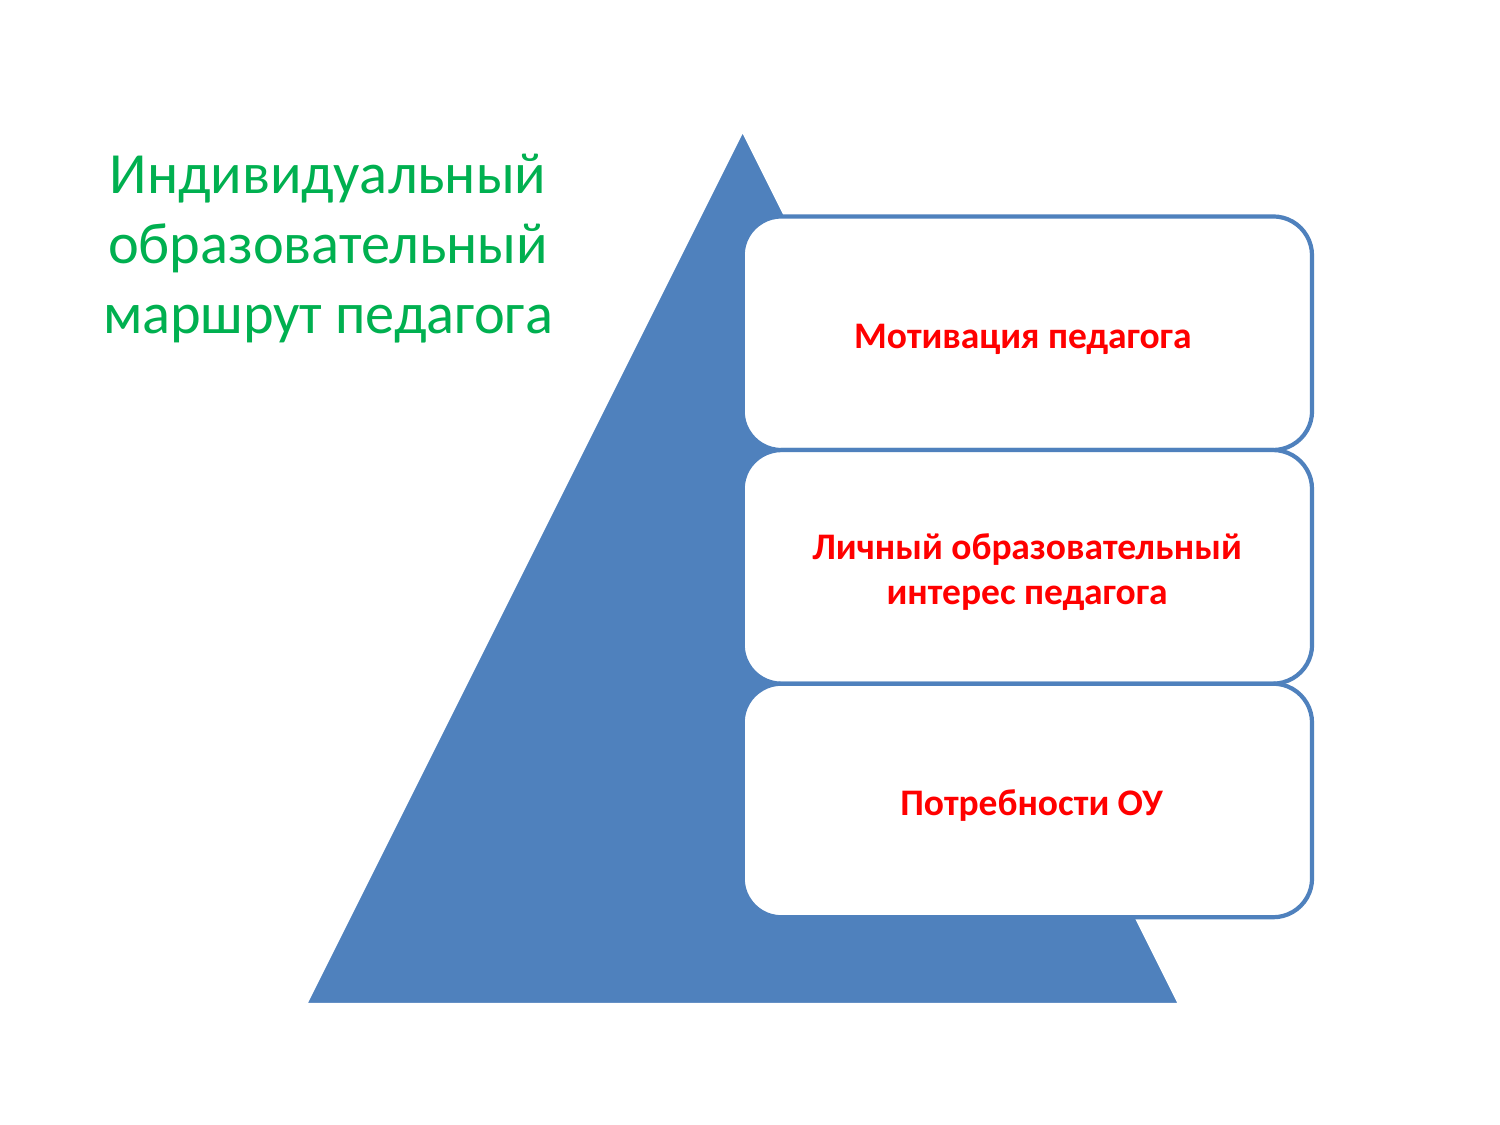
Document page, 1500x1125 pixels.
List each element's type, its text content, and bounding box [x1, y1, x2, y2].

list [304, 128, 1426, 1006]
title Индивидуальный образовательный маршрут педагога [70, 46, 586, 434]
